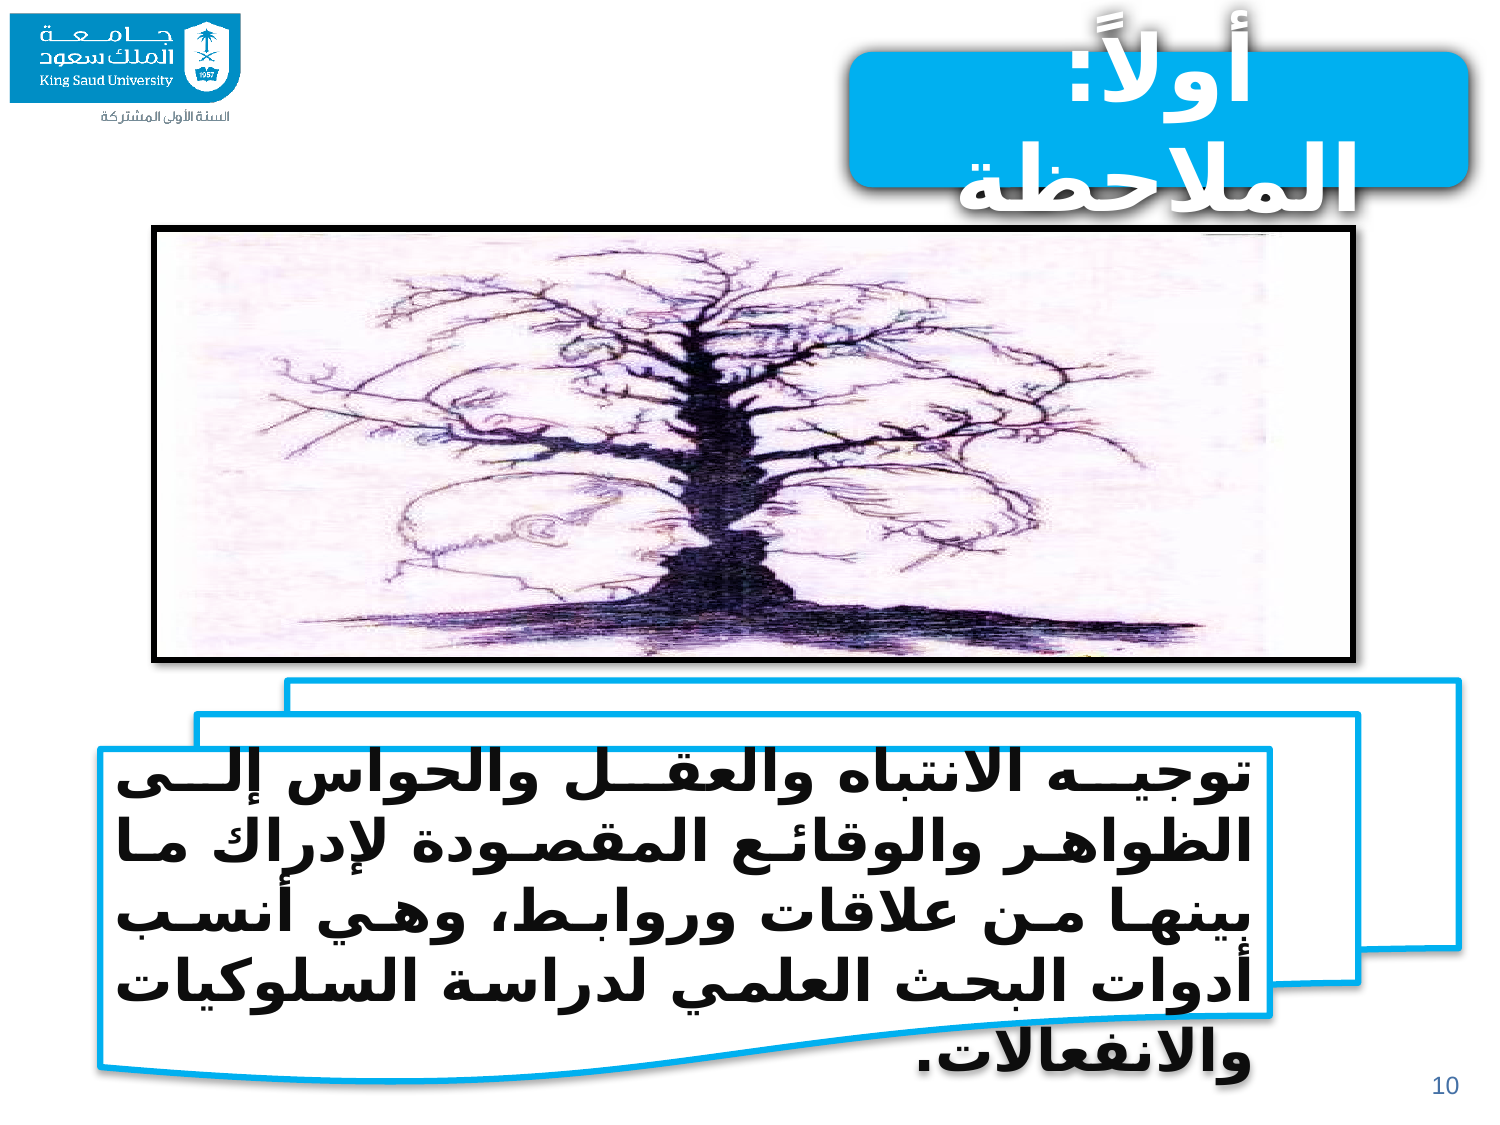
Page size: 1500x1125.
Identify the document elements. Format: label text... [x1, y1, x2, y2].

picture [156, 231, 1351, 658]
slide_number 10 [1350, 1061, 1475, 1103]
picture [0, 0, 256, 138]
text_box توجيه الانتباه والعقل والحواس إلى الظواهر والوقائع المقصودة لإدراك ما بينها من علاقات وروابط، وهي أنسب أدوات البحث العلمي لدراسة السلوكيات والانفعالات. [98, 678, 1461, 1084]
text_box أولاً: الملاحظة [847, 49, 1471, 190]
